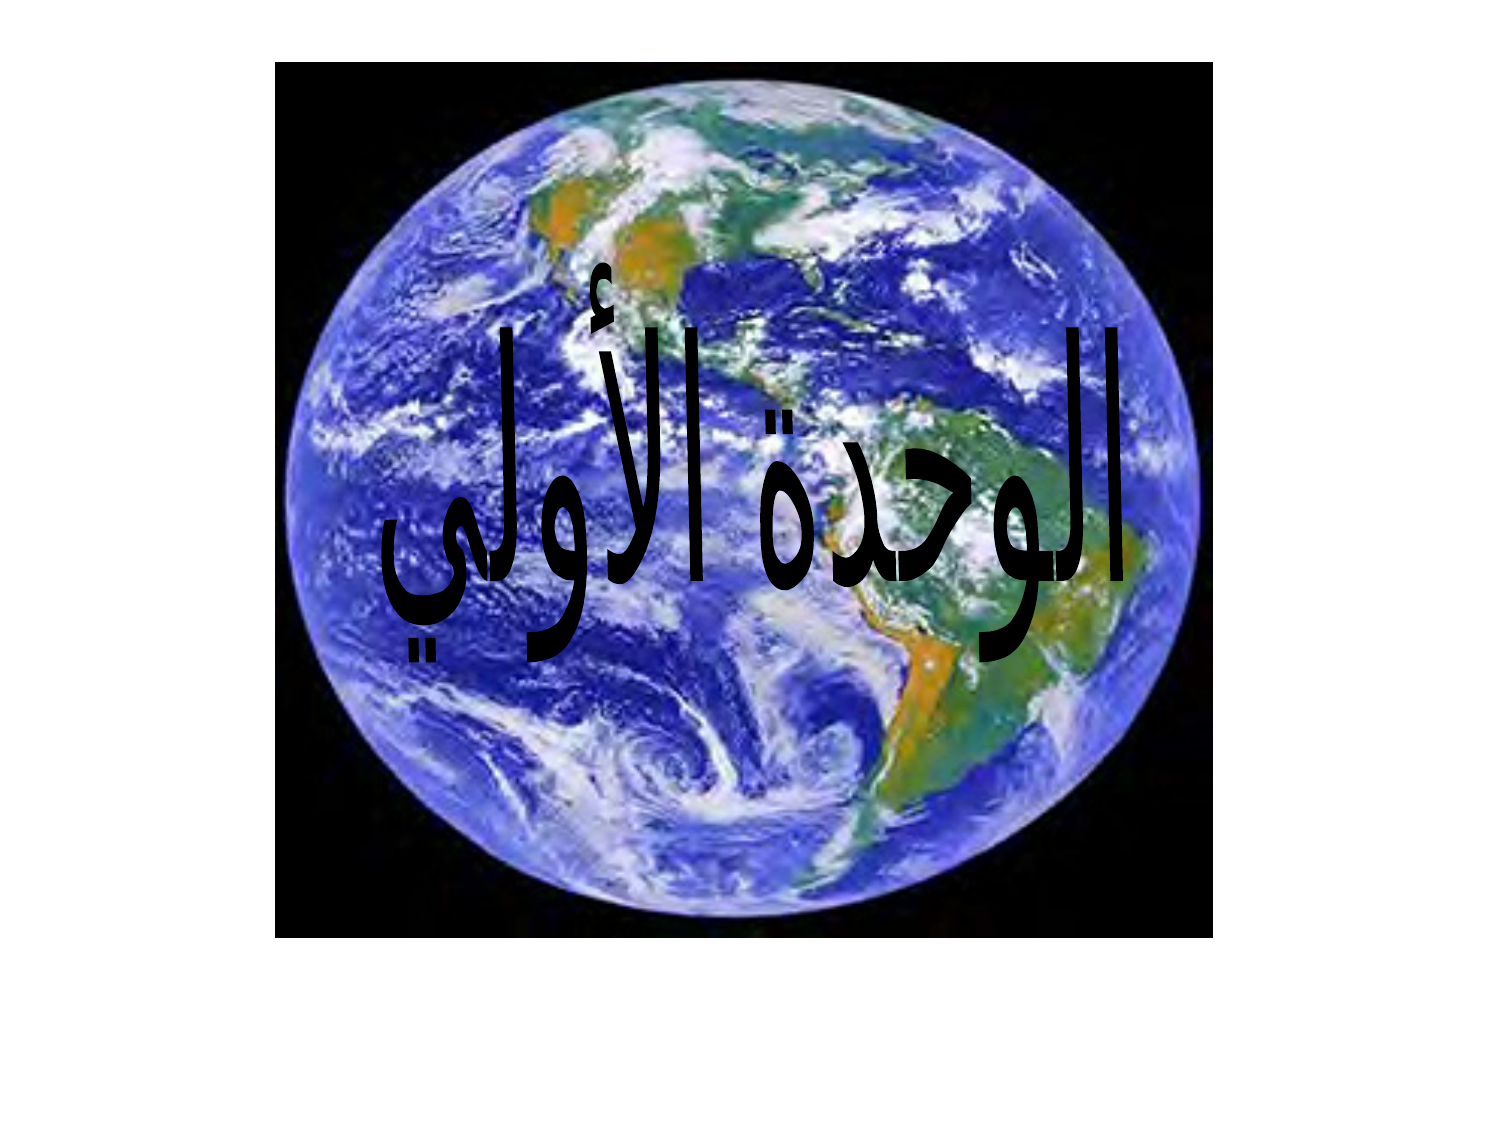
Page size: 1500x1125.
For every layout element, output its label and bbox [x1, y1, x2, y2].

picture [274, 62, 1213, 938]
